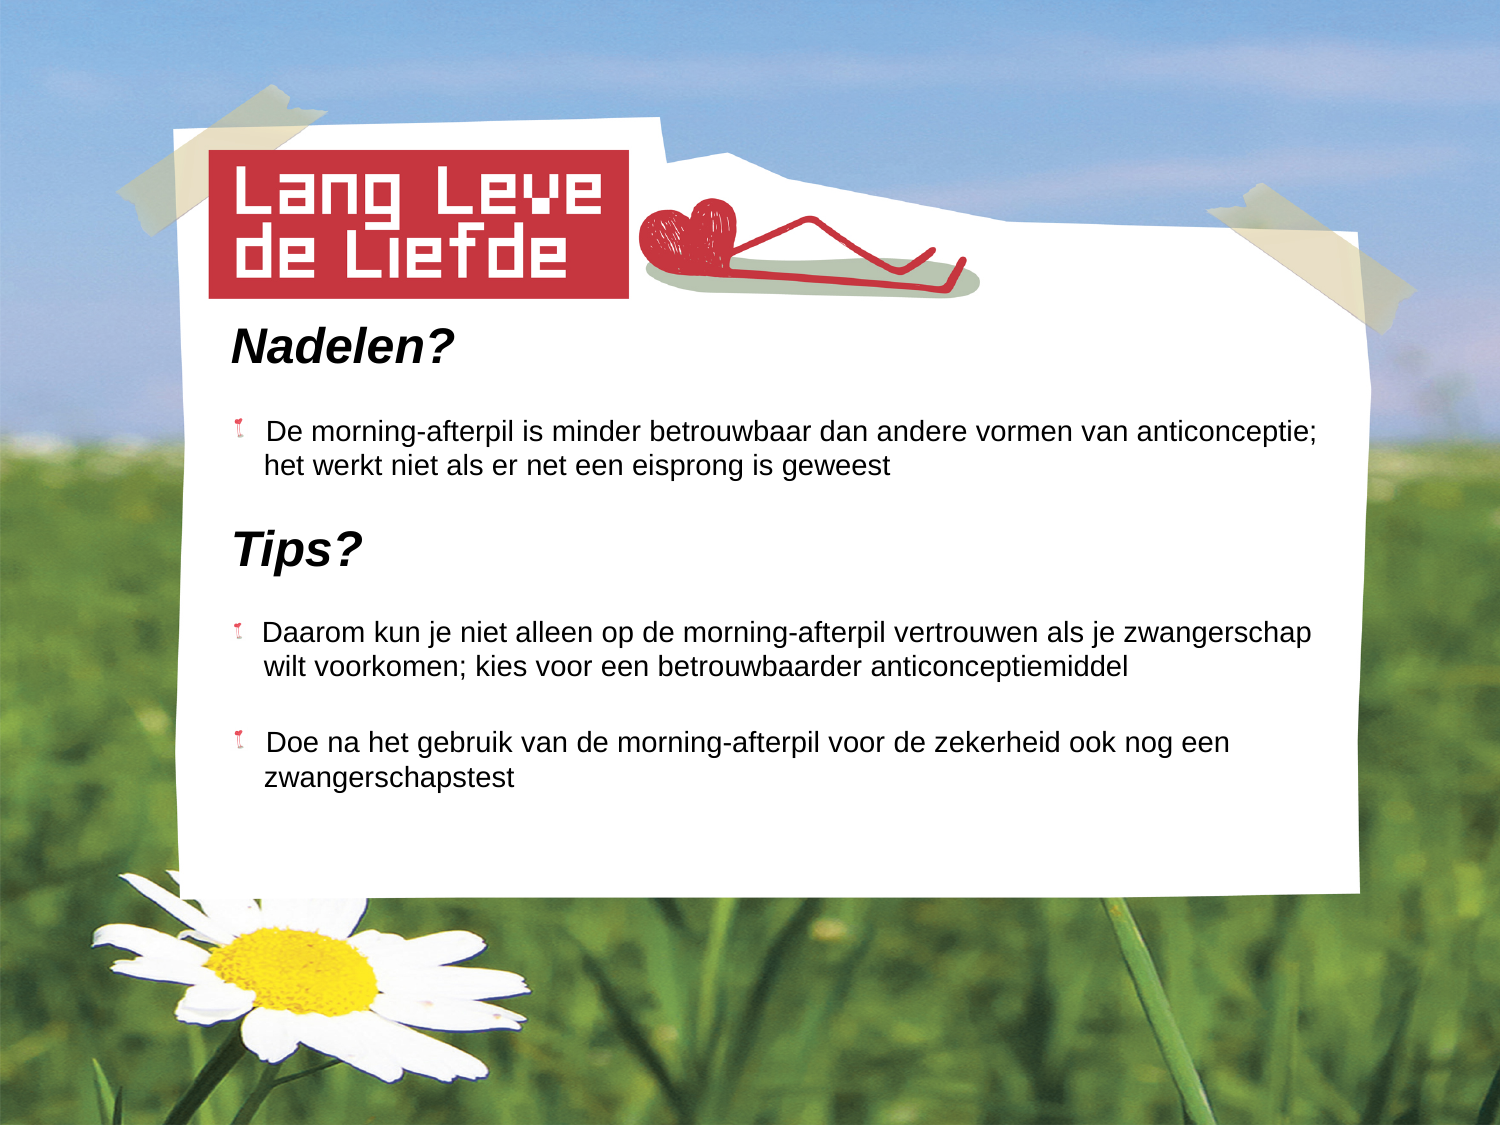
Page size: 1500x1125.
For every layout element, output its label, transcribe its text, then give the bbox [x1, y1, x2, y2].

list Nadelen? De morning-afterpil is minder betrouwbaar dan andere vormen van anticonceptie; het werkt niet als er net een eisprong is geweest Tips? Daarom kun je niet alleen op de morning-afterpil vertrouwen als je zwangerschap wilt voorkomen; kies voor een betrouwbaarder anticonceptiemiddel Doe na het gebruik van de morning-afterpil voor de zekerheid ook nog een zwangerschapstest [215, 317, 1351, 888]
picture [0, 0, 1500, 1125]
